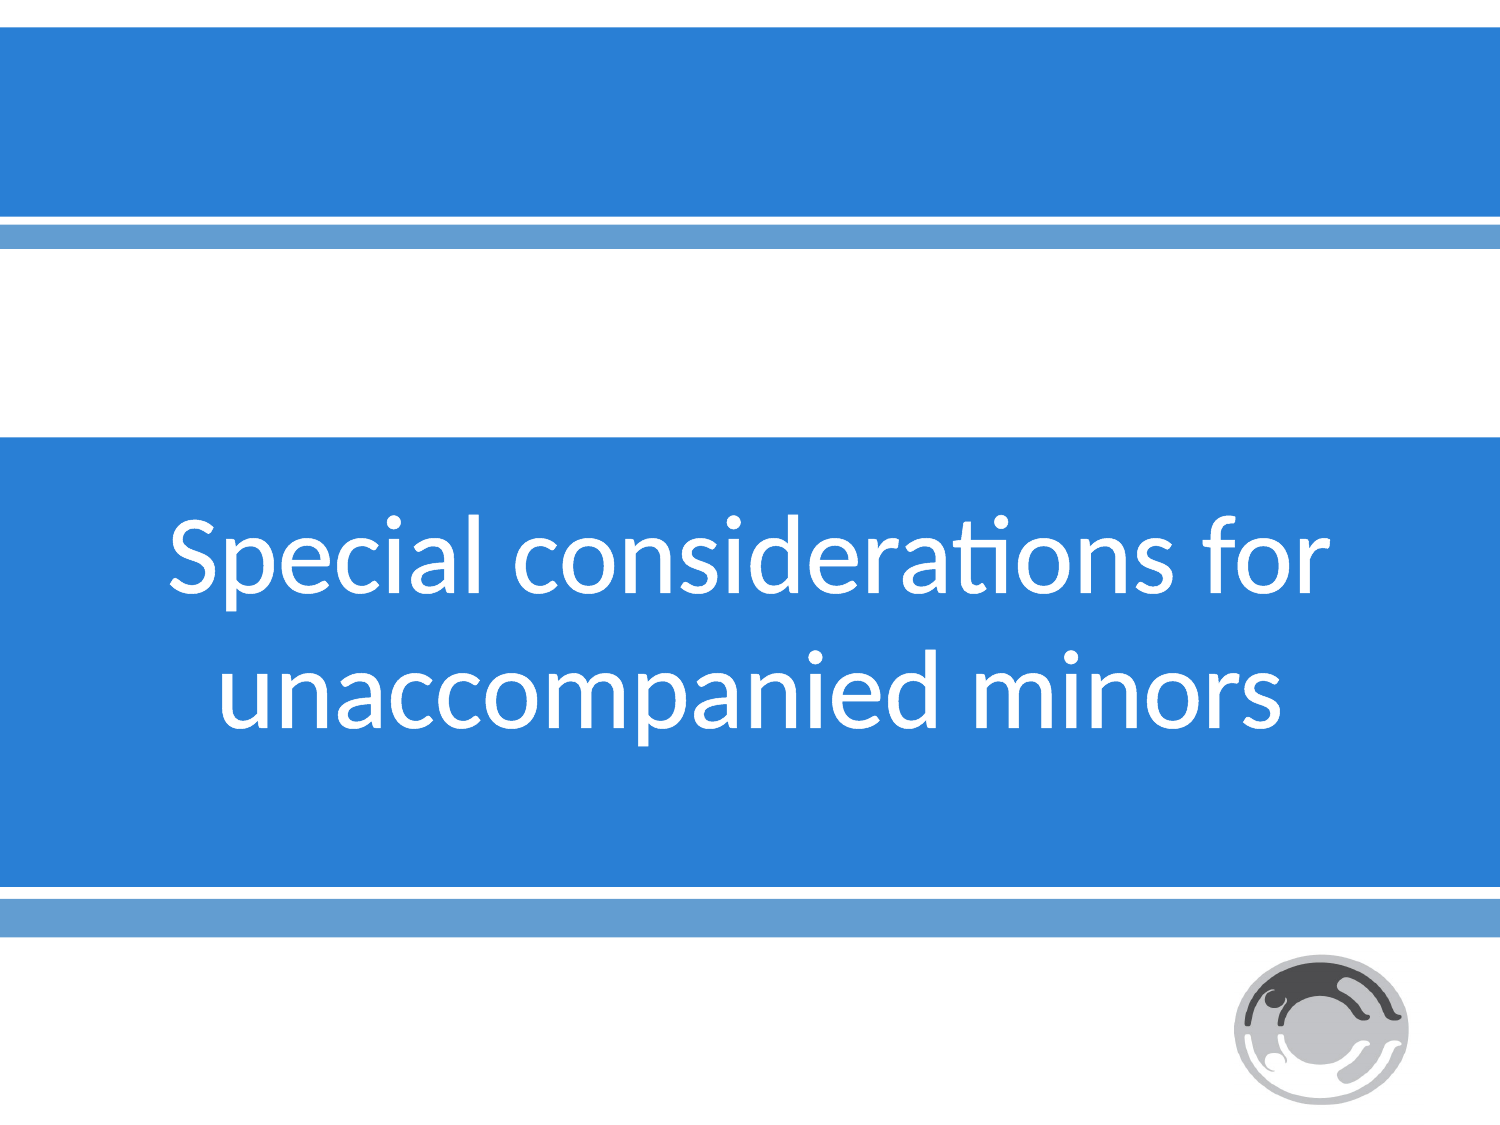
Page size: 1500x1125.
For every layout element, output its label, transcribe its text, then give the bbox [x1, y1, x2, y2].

title Special considerations for unaccompanied minors [37, 431, 1463, 758]
picture [1234, 952, 1424, 1125]
